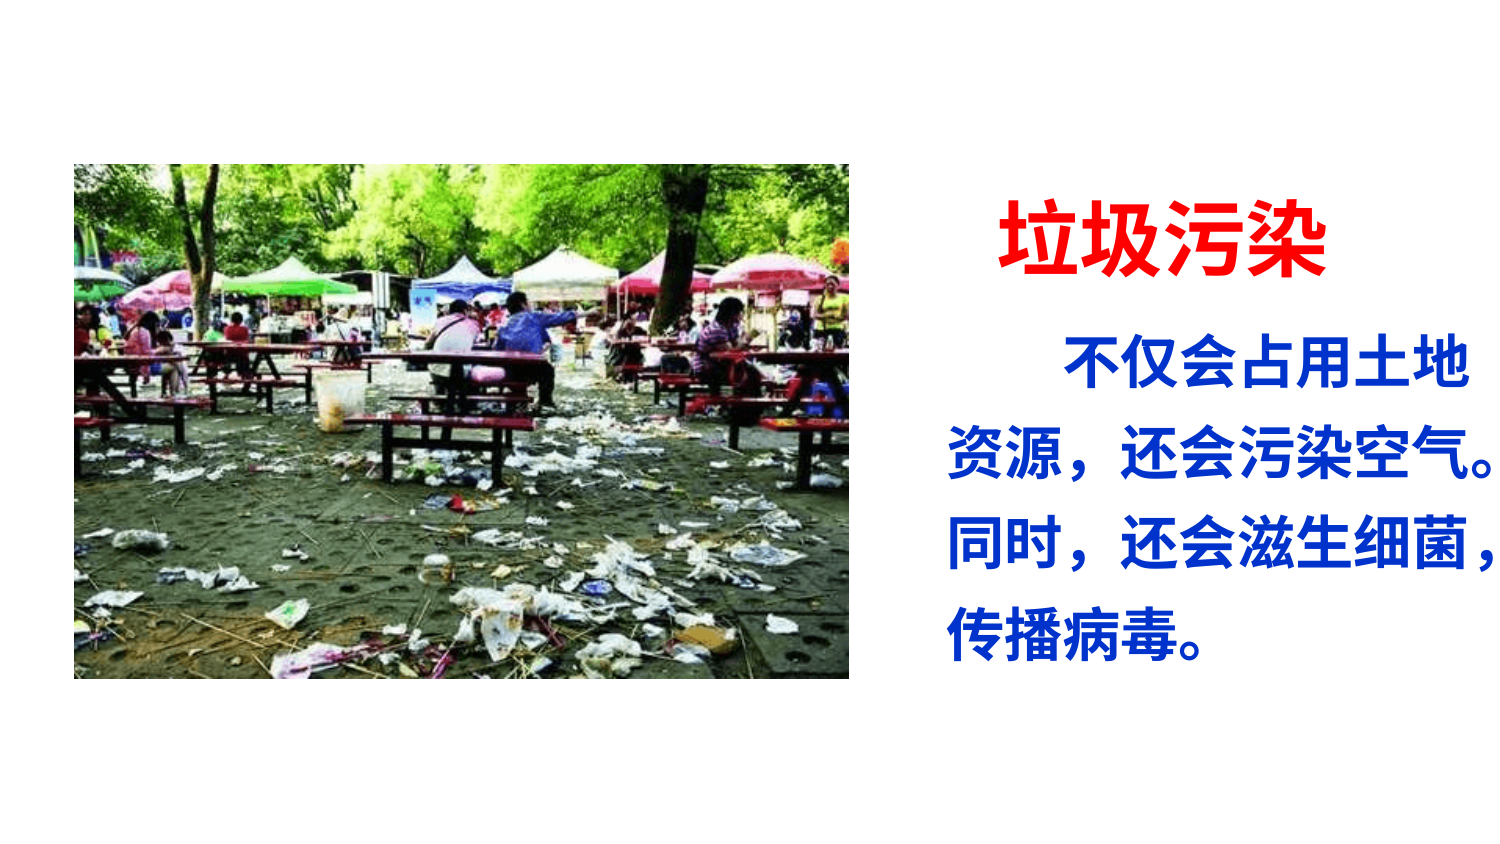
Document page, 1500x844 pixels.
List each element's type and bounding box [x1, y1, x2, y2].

picture [74, 164, 849, 679]
text_box [931, 150, 1500, 679]
